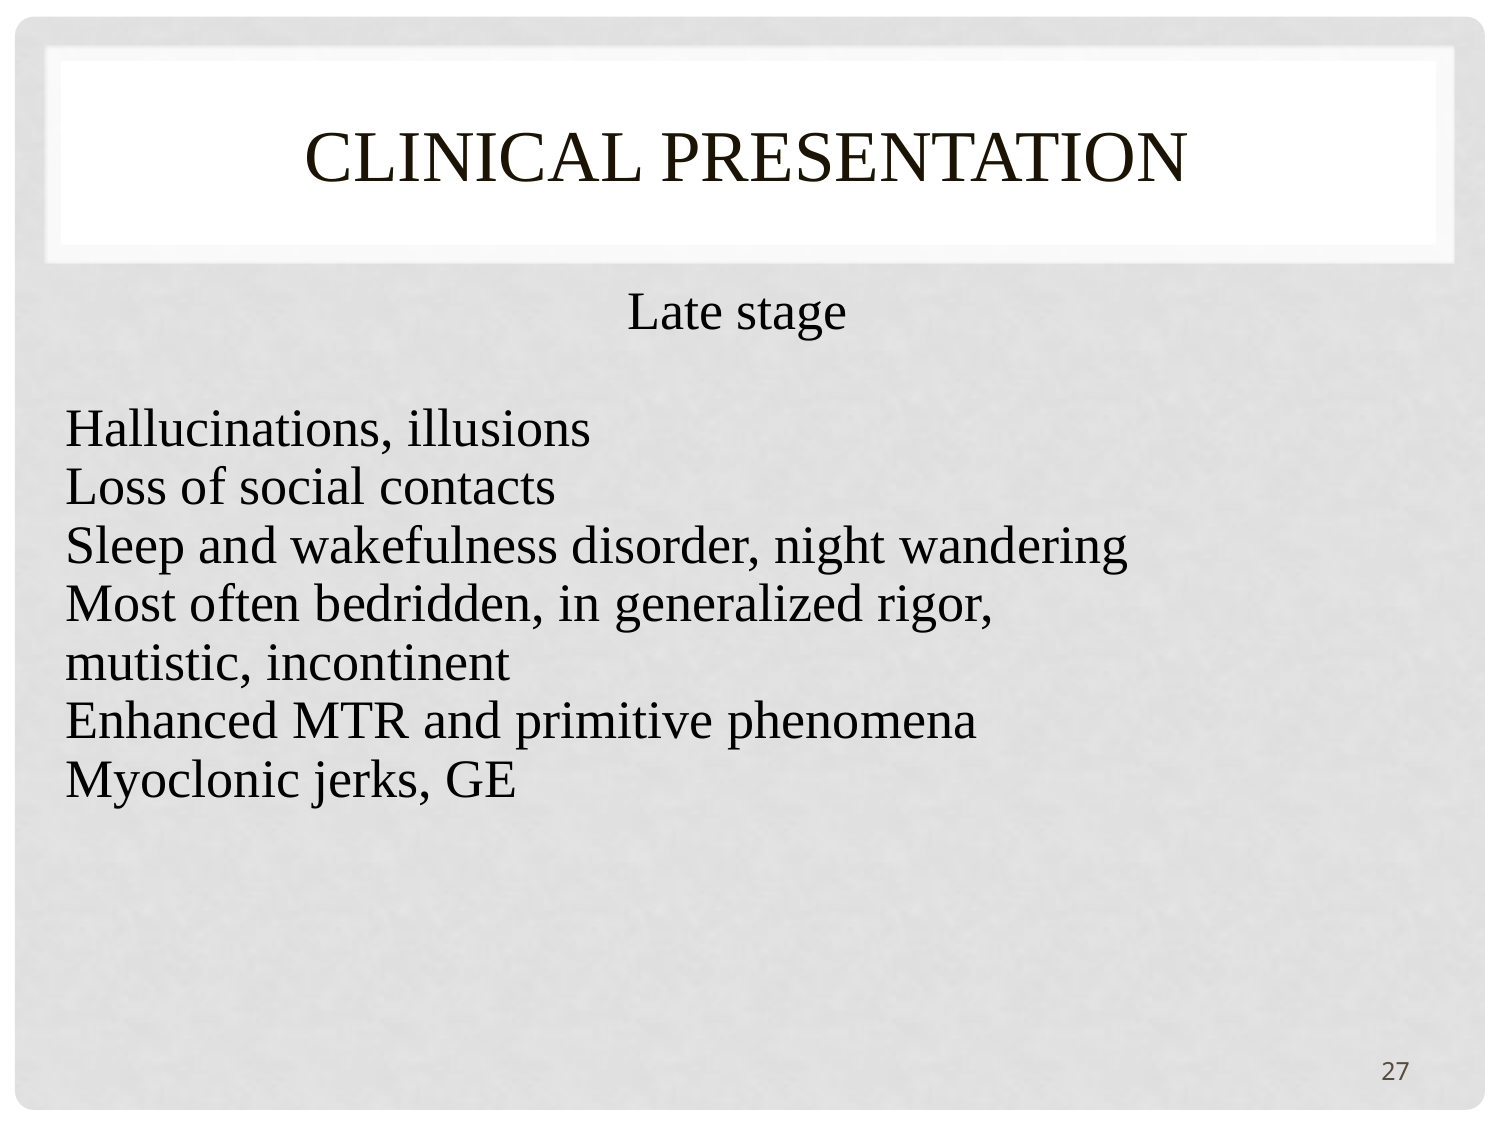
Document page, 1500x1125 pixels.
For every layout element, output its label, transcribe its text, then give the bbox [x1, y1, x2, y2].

title Clinical presentation [69, 66, 1425, 238]
slide_number 27 [1074, 1042, 1425, 1103]
text_box Late stage Hallucinations, illusions Loss of social contacts Sleep and wakefulness disorder, night wandering Most often bedridden, in generalized rigor, mutistic, incontinent Enhanced MTR and primitive phenomena Myoclonic jerks, GE [50, 275, 1425, 1000]
